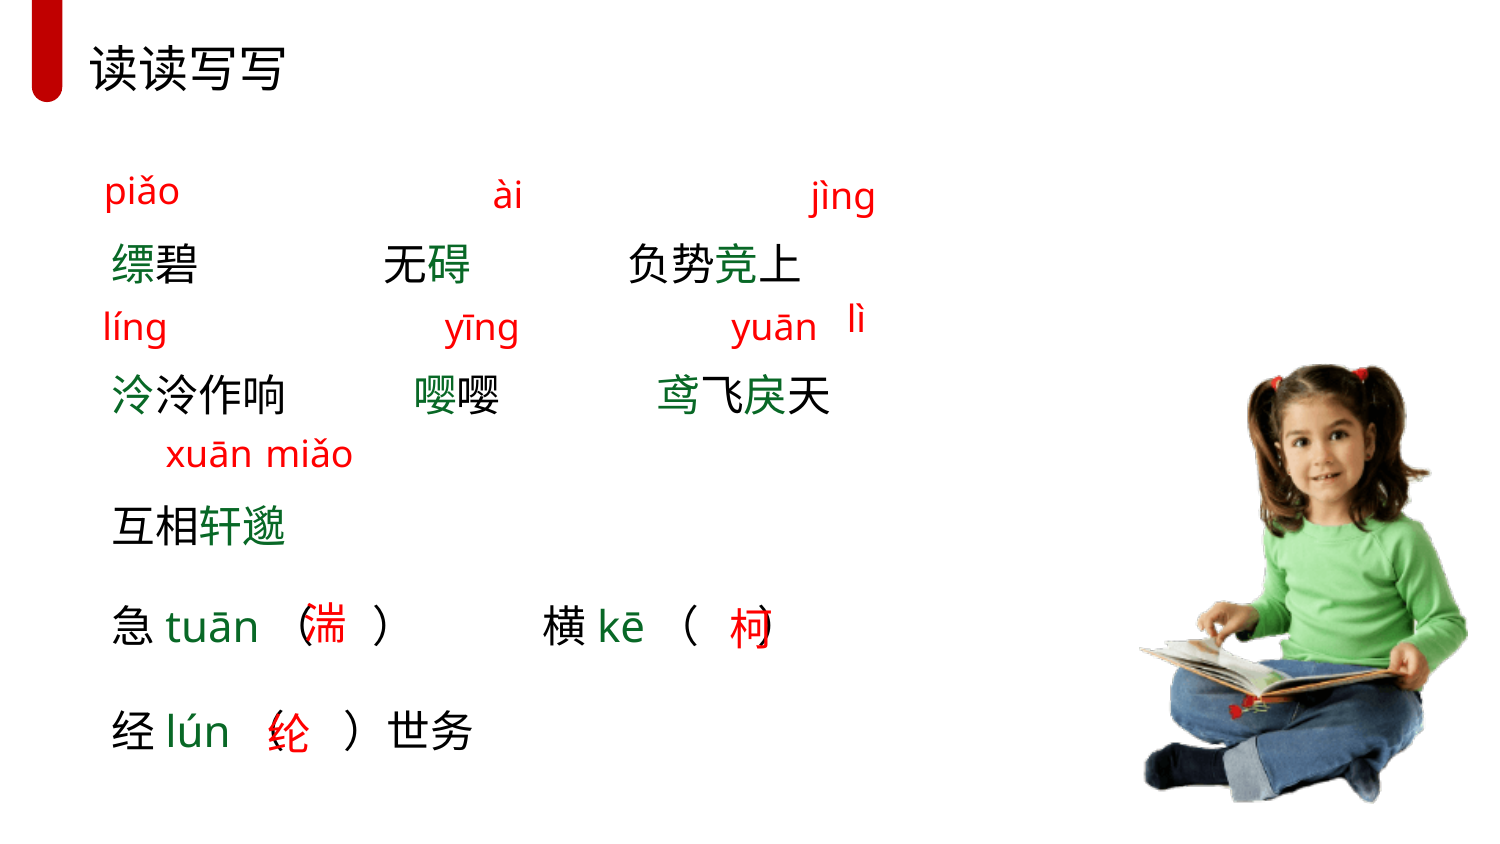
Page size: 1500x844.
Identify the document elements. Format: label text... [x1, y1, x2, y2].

picture [1138, 363, 1468, 804]
text_box piǎo [92, 161, 221, 218]
text_box yīng [433, 297, 565, 354]
text_box 读读写写 [77, 31, 376, 104]
text_box 缥碧 无碍 负势竞上 泠泠作响 嘤嘤 鸢飞戾天 互相轩邈 [99, 152, 1083, 558]
text_box 急tuān（ ） 横kē（ ） 经lún（ ）世务 [99, 593, 1093, 762]
text_box jìng [799, 166, 910, 223]
text_box 纶 [256, 700, 333, 765]
text_box miǎo [254, 424, 396, 481]
text_box [31, 0, 63, 103]
text_box 湍 [292, 589, 369, 654]
text_box lì [835, 289, 898, 346]
text_box líng [90, 297, 208, 354]
text_box xuān [154, 424, 254, 481]
text_box 柯 [718, 595, 796, 660]
text_box yuān [720, 297, 849, 354]
text_box ài [481, 165, 555, 222]
